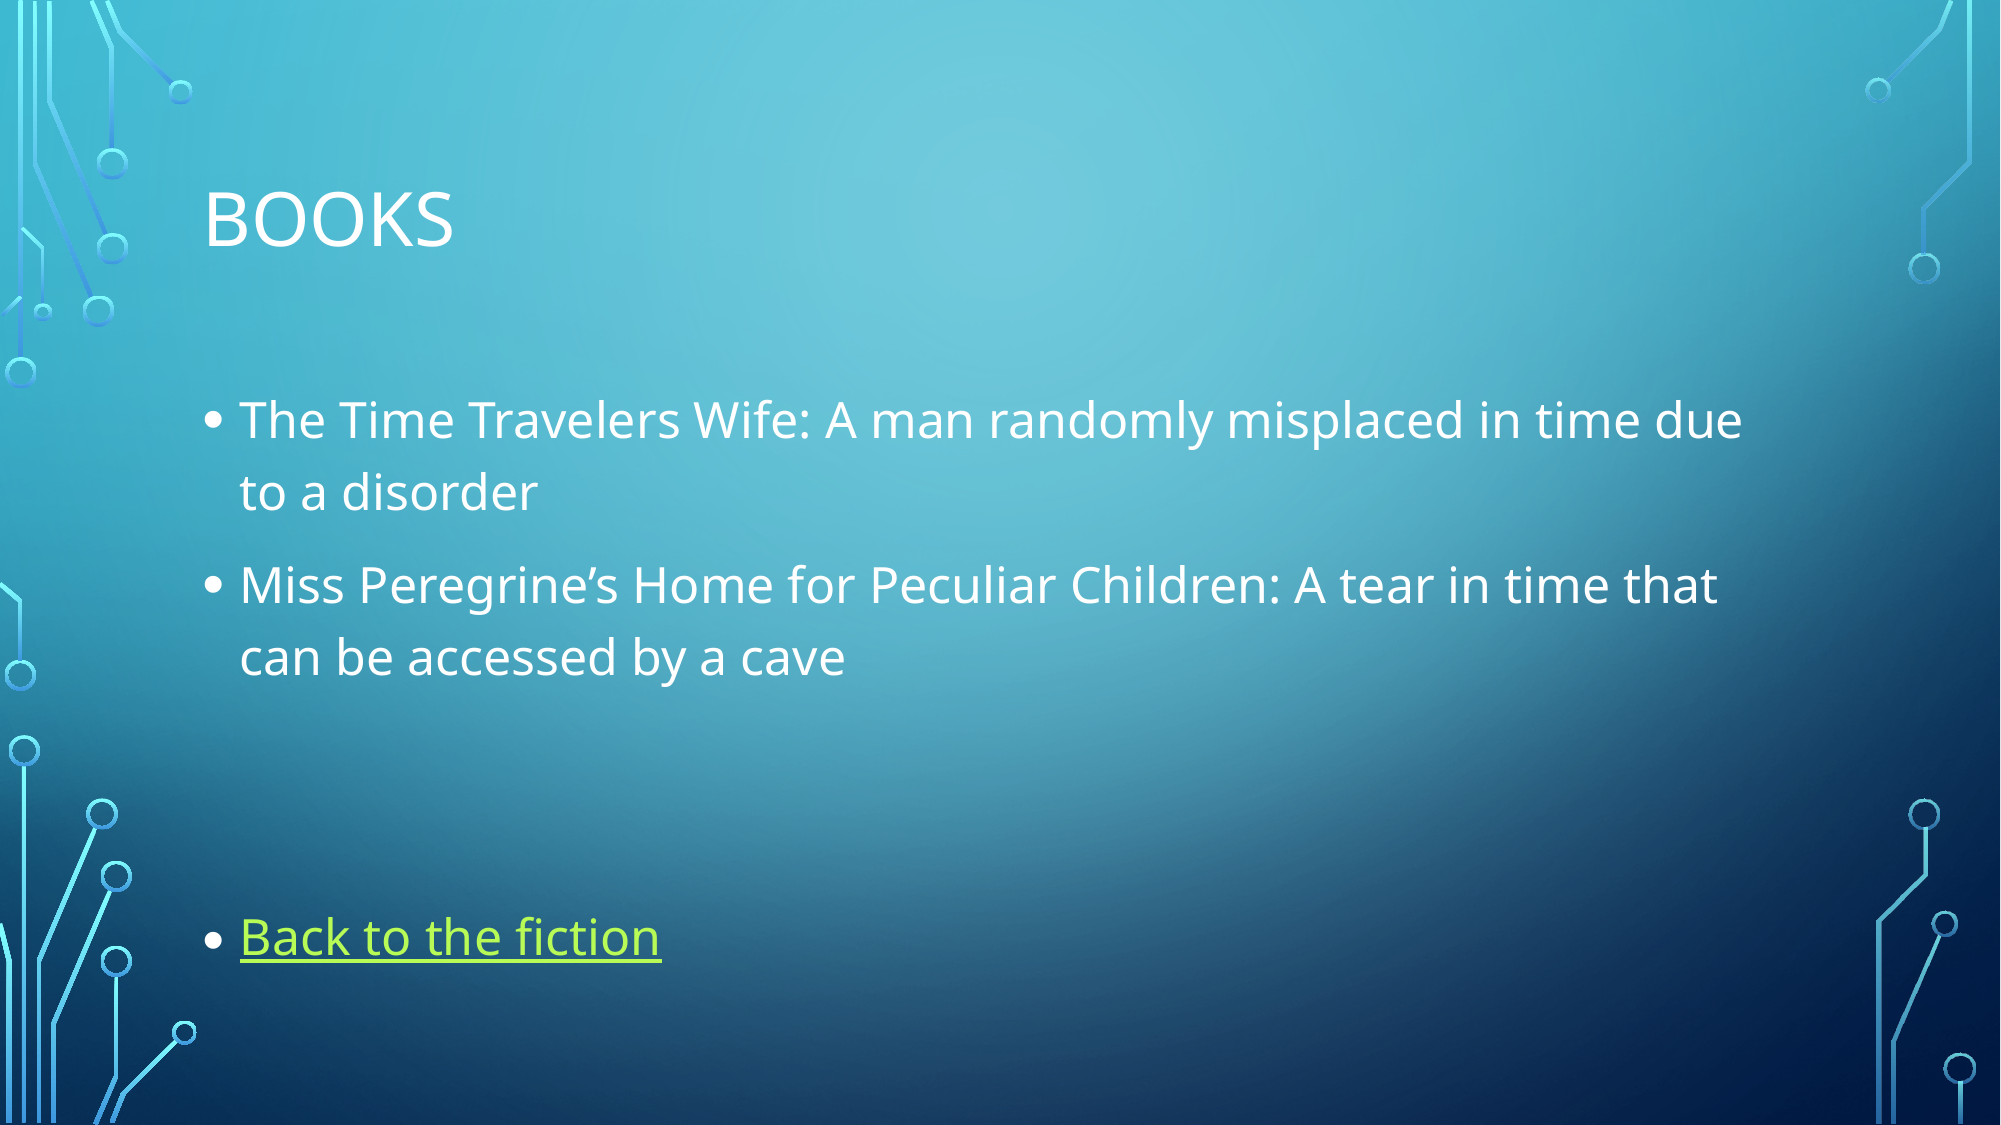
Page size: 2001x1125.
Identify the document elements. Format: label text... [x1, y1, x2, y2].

list The Time Travelers Wife: A man randomly misplaced in time due to a disorder Miss Peregrine’s Home for Peculiar Children: A tear in time that can be accessed by a cave Back to the fiction [187, 369, 1813, 950]
title Books [187, 101, 1813, 344]
